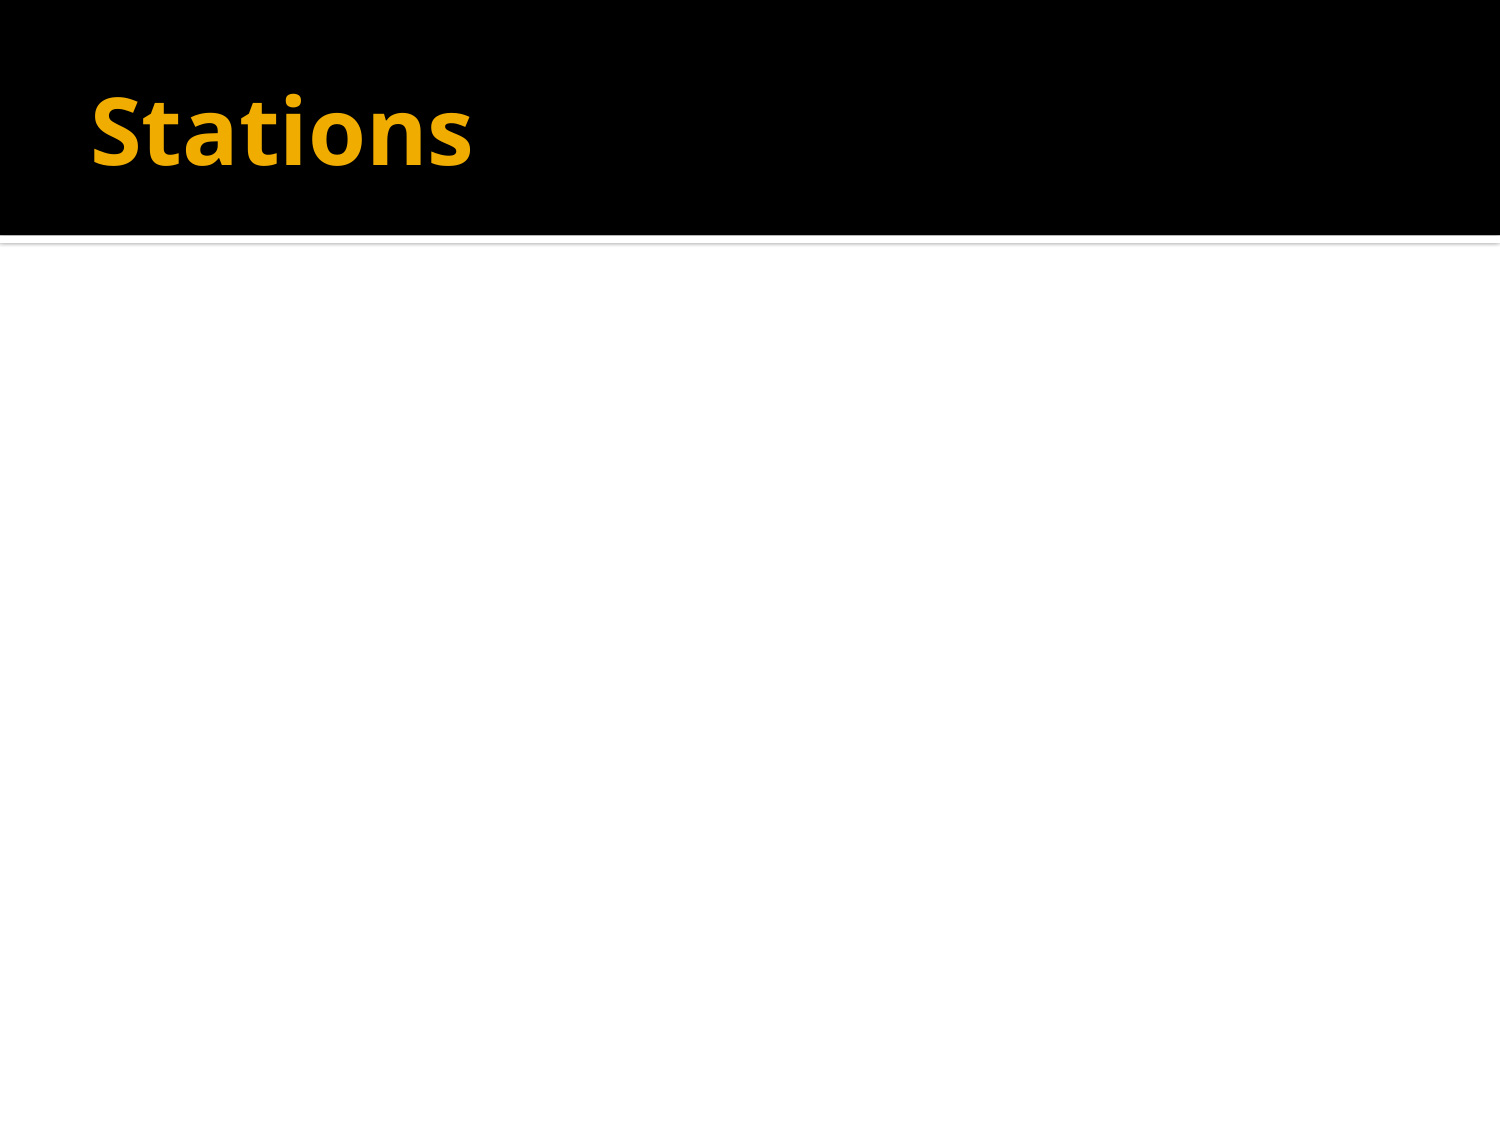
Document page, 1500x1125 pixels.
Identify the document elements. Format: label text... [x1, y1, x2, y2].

title Stations [75, 25, 1425, 231]
